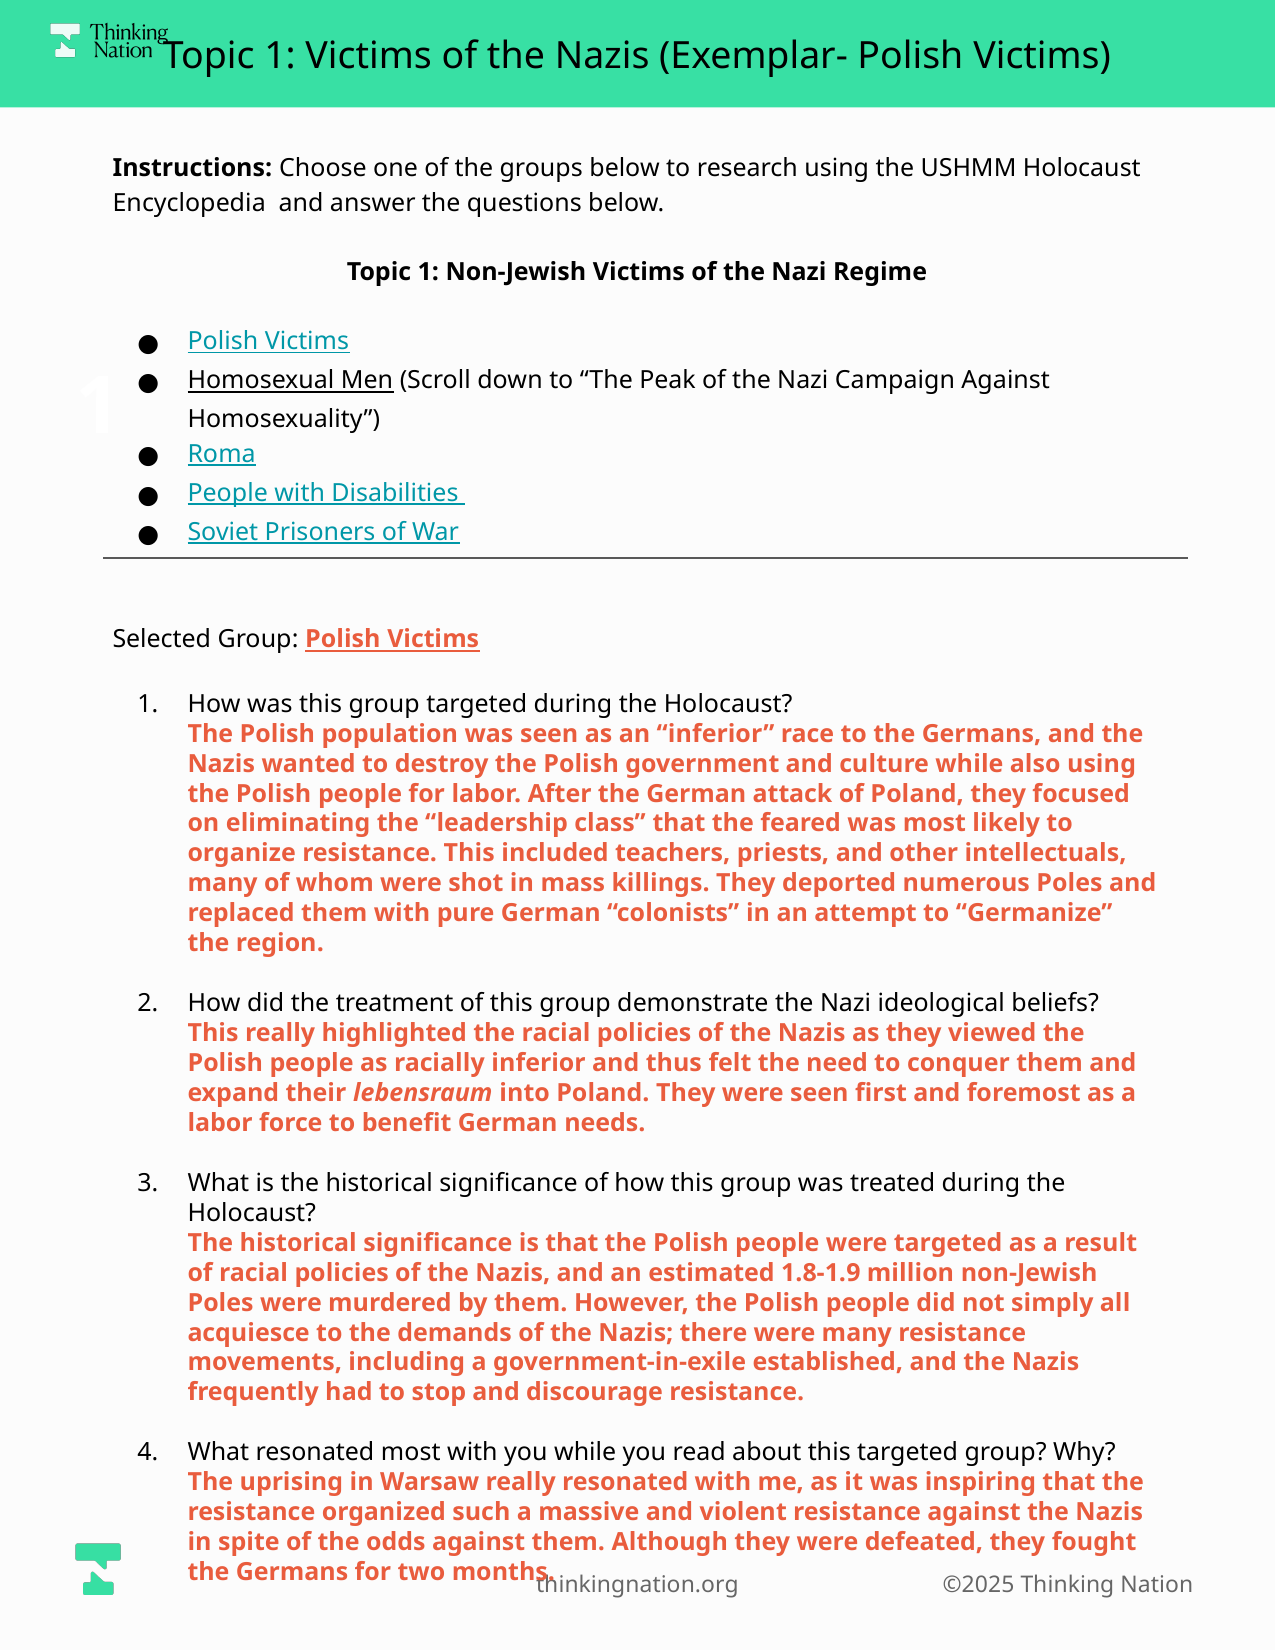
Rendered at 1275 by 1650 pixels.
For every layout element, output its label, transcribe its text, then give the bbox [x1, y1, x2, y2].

picture [62, 1533, 134, 1605]
text_box thinkingnation.org [486, 1601, 789, 1605]
text_box 1 [30, 315, 165, 450]
text_box Topic 1: Victims of the Nazis (Exemplar- Polish Victims) [0, 0, 1275, 108]
picture [36, 12, 172, 69]
text_box ©2025 Thinking Nation [907, 1553, 1210, 1605]
text_box Instructions: Choose one of the groups below to research using the USHMM Holocaust Encyclopedia and answer the questions below. Topic 1: Non-Jewish Victims of the Nazi Regime Polish Victims Homosexual Men (Scroll down to “The Peak of the Nazi Campaign Against Homosexuality”) Roma People with Disabilities Soviet Prisoners of War Selected Group: Polish Victims How was this group targeted during the Holocaust? The Polish population was seen as an “inferior” race to the Germans, and the Nazis wanted to destroy the Polish government and culture while also using the Polish people for labor. After the German attack of Poland, they focused on eliminating the “leadership class” that the feared was most likely to organize resistance. This included teachers, priests, and other intellectuals, many of whom were shot in mass killings. They deported numerous Poles and replaced them with pure German “colonists” in an attempt to “Germanize” the region. How did the treatment of this group demonstrate the Nazi ideological beliefs? This really highlighted the racial policies of the Nazis as they viewed the Polish people as racially inferior and thus felt the need to conquer them and expand their lebensraum into Poland. They were seen first and foremost as a labor force to benefit German needs. What is the historical significance of how this group was treated during the Holocaust? The historical significance is that the Polish people were targeted as a result of racial policies of the Nazis, and an estimated 1.8-1.9 million non-Jewish Poles were murdered by them. However, the Polish people did not simply all acquiesce to the demands of the Nazis; there were many resistance movements, including a government-in-exile established, and the Nazis frequently had to stop and discourage resistance. What resonated most with you while you read about this targeted group? Why? The uprising in Warsaw really resonated with me, as it was inspiring that the resistance organized such a massive and violent resistance against the Nazis in spite of the odds against them. Although they were defeated, they fought the Germans for two months. [97, 132, 1178, 1601]
